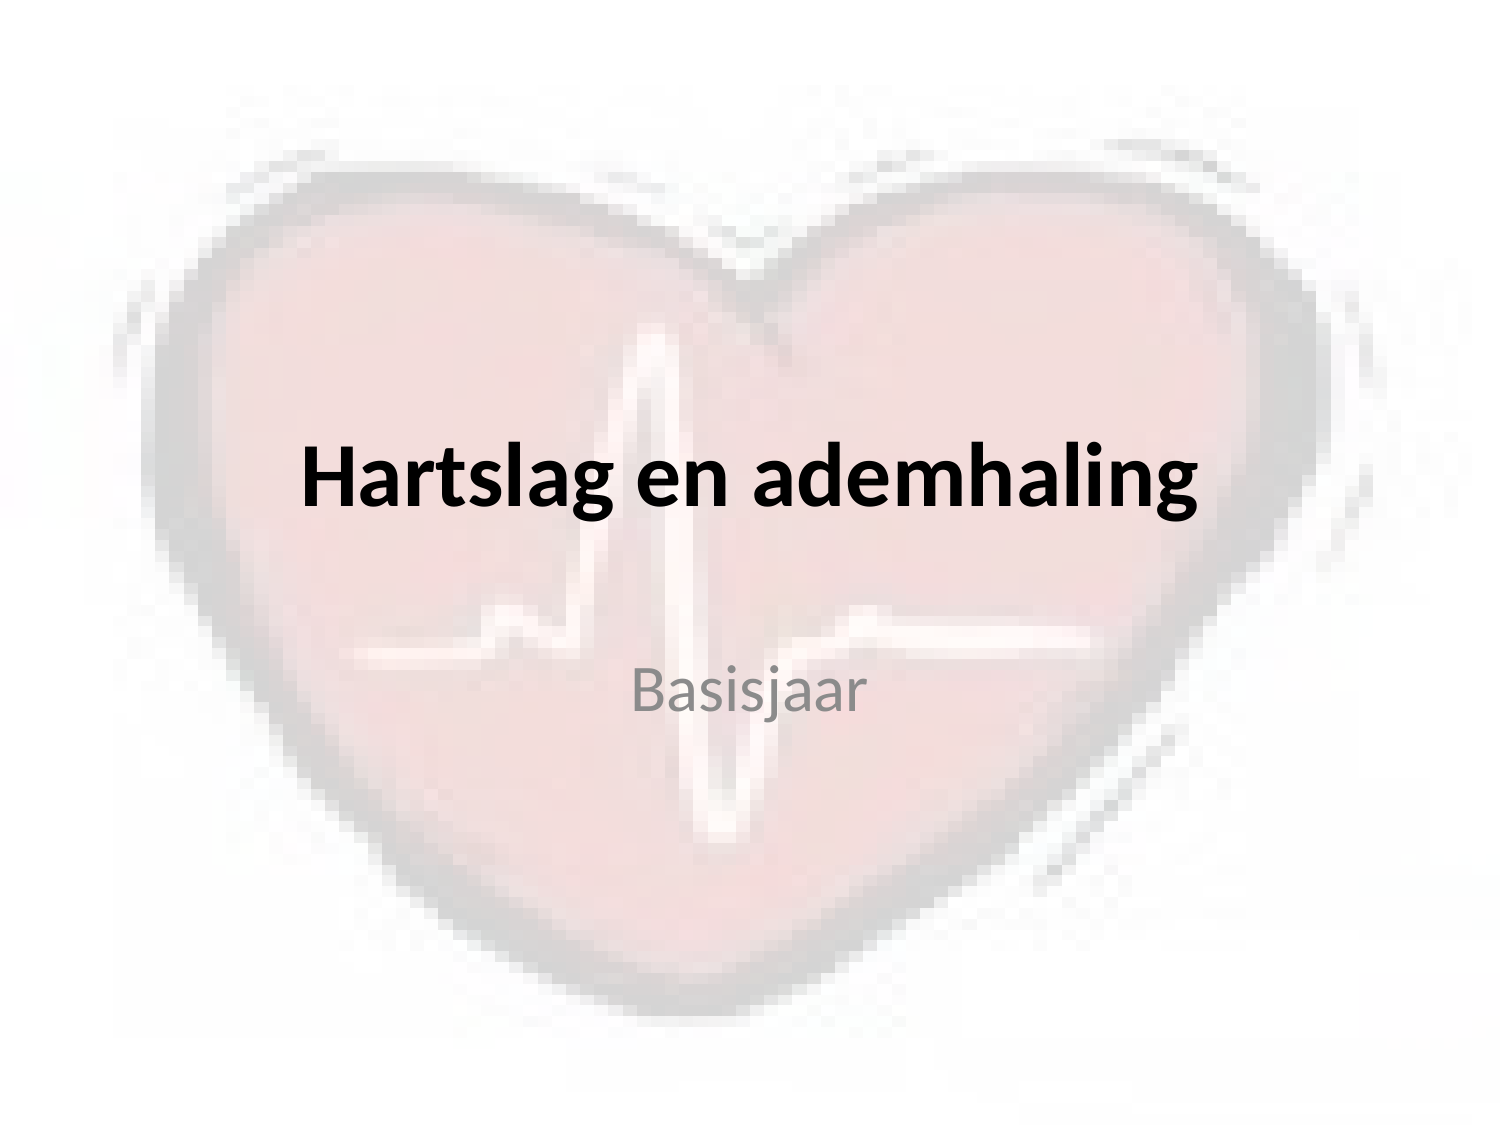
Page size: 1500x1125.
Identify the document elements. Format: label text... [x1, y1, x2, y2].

subtitle Basisjaar [225, 637, 1275, 925]
title Hartslag en ademhaling [112, 349, 1388, 591]
